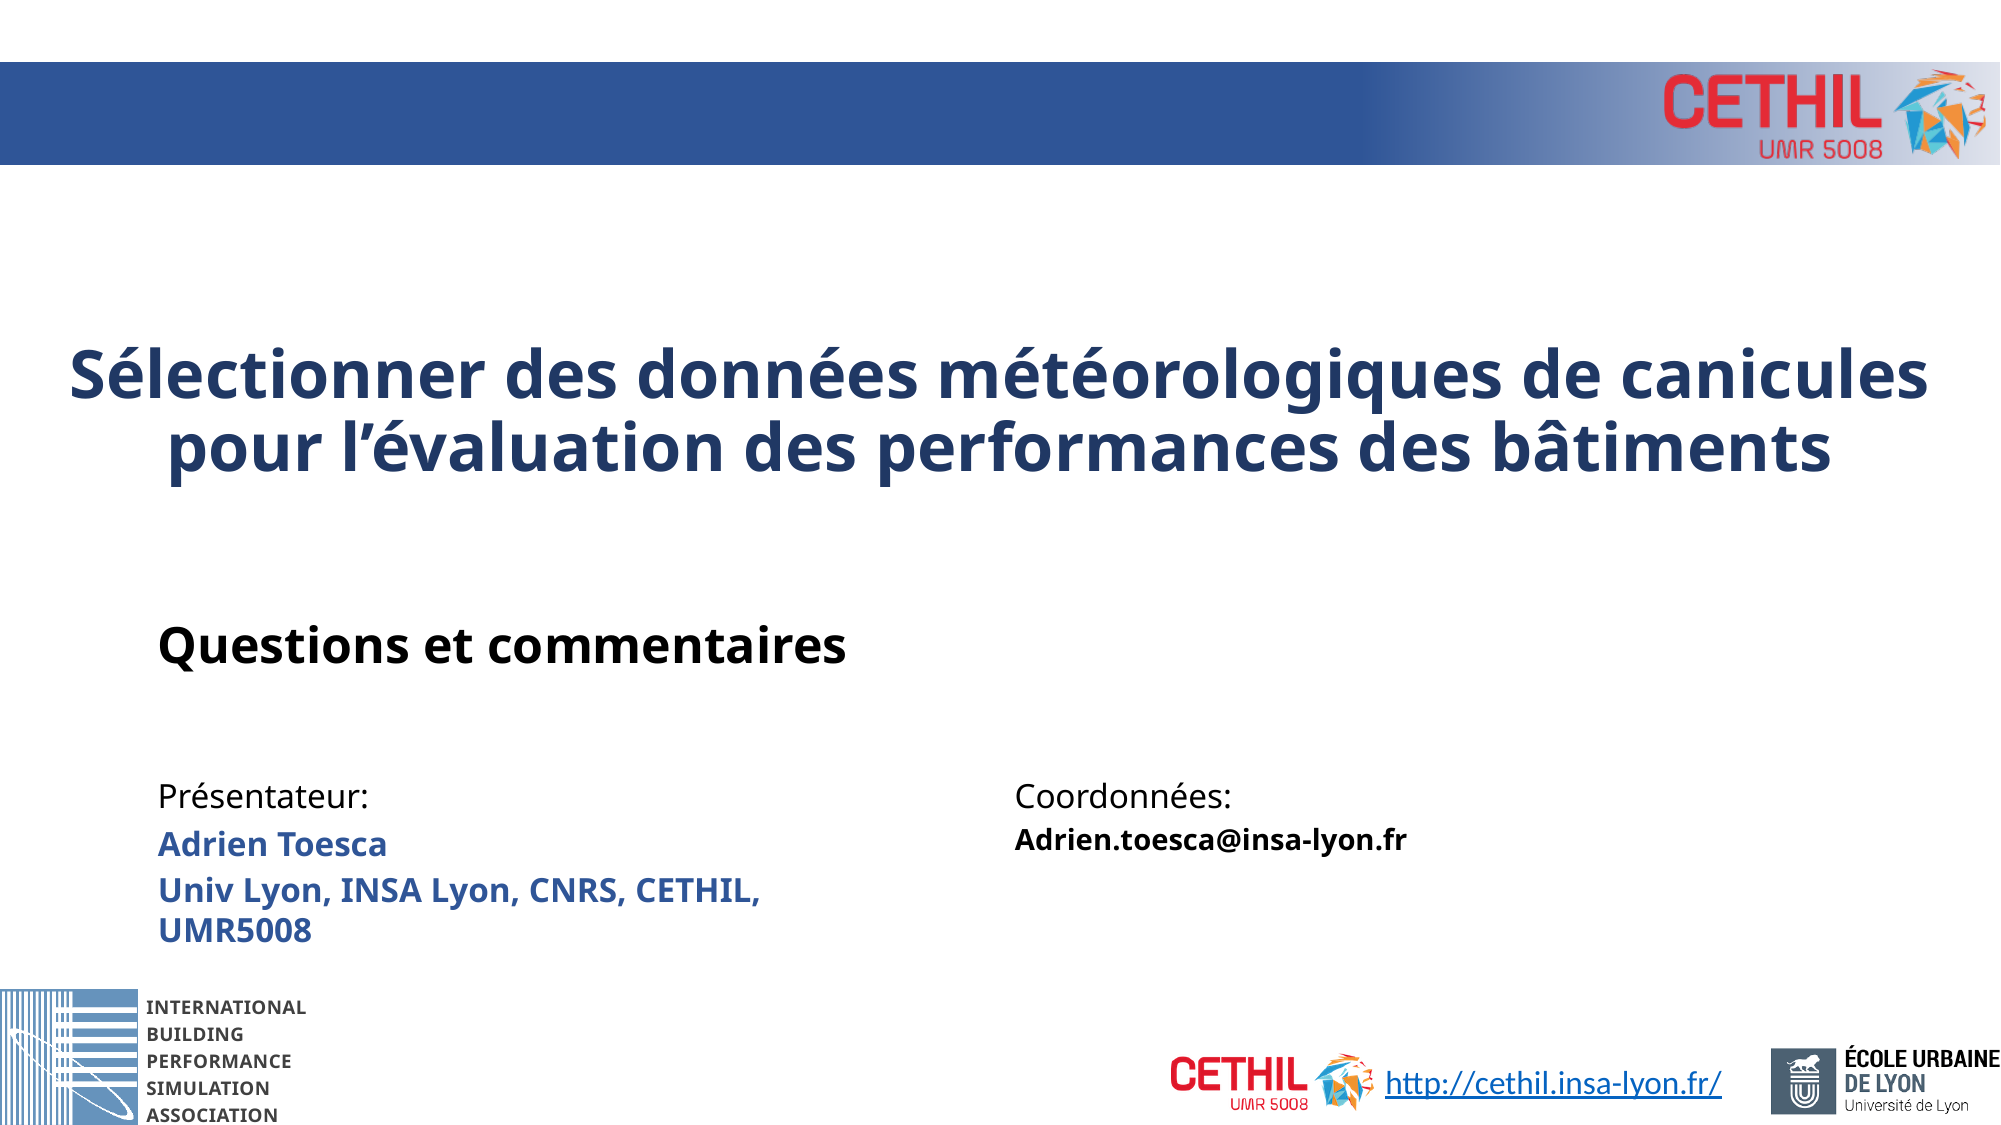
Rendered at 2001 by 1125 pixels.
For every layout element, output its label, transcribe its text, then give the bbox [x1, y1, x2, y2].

list Adrien Toesca Univ Lyon, INSA Lyon, CNRS, CETHIL, UMR5008 [142, 815, 926, 998]
text_box Questions et commentaires [142, 605, 1006, 789]
picture [1770, 1043, 2000, 1115]
picture [1165, 1046, 1382, 1121]
list Adrien.toesca@insa-lyon.fr [999, 813, 1863, 997]
list Sélectionner des données météorologiques de canicules pour l’évaluation des performances des bâtiments [34, 298, 1966, 529]
text_box http://cethil.insa-lyon.fr/ [1382, 1051, 1770, 1109]
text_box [0, 984, 328, 1125]
